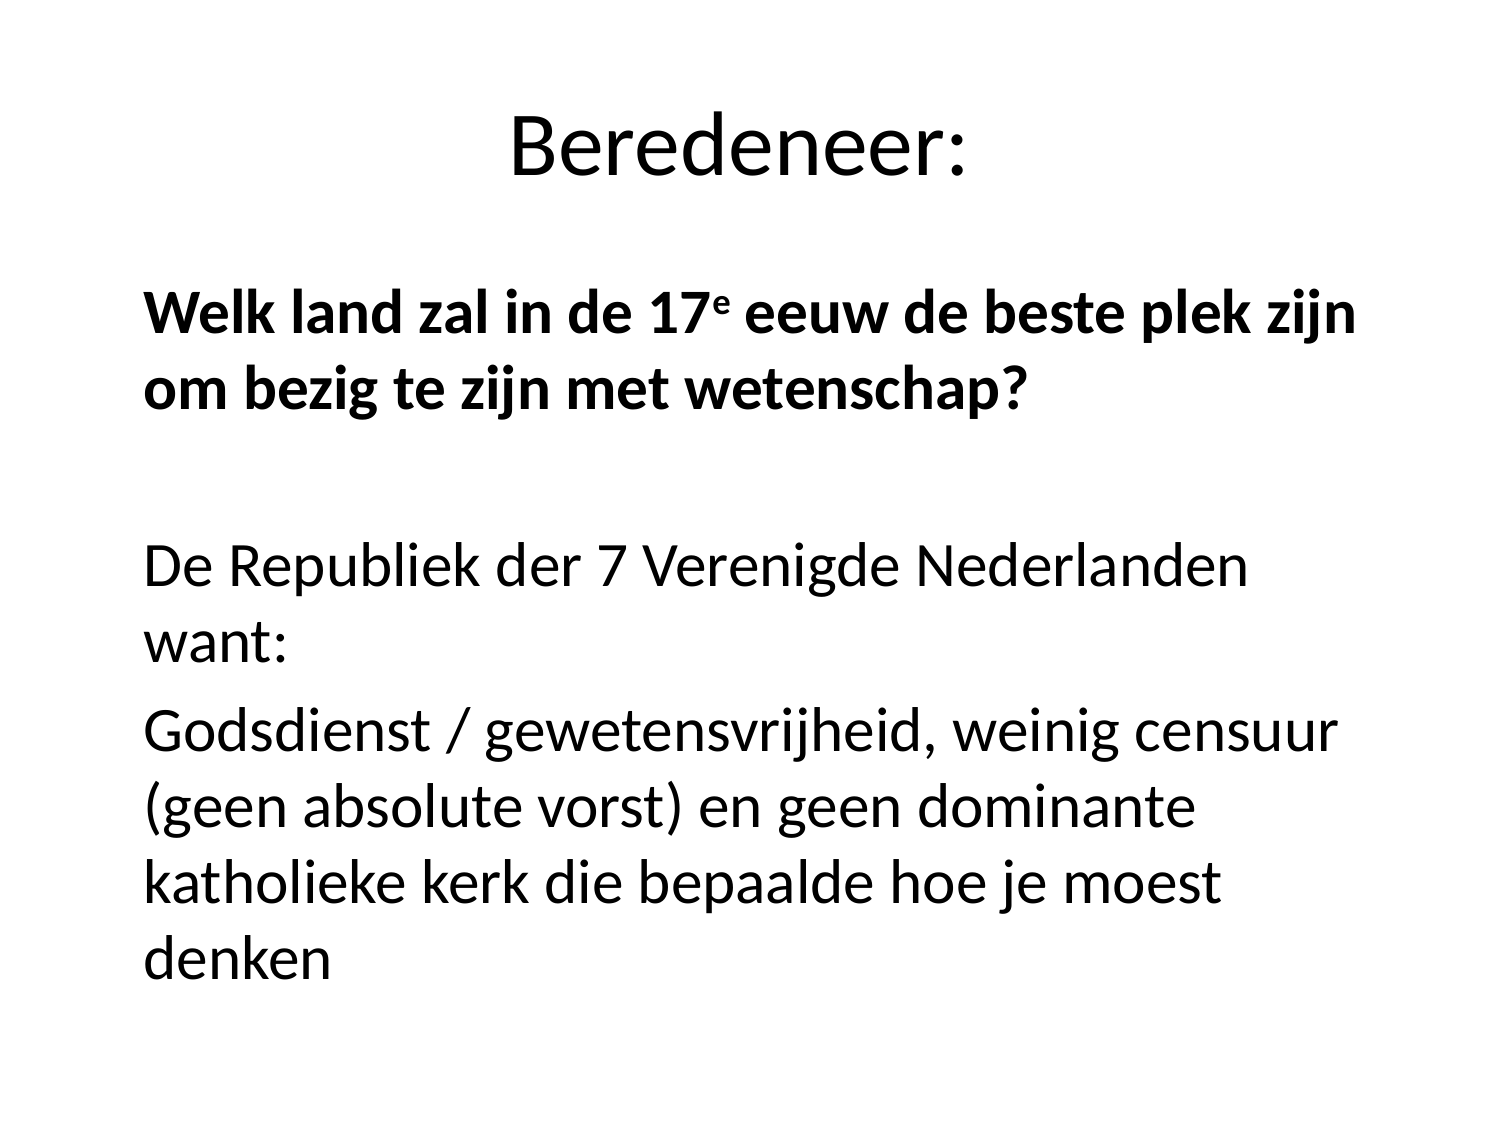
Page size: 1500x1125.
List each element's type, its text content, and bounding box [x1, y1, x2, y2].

title Beredeneer: [75, 45, 1425, 233]
list Welk land zal in de 17e eeuw de beste plek zijn om bezig te zijn met wetenschap? De Republiek der 7 Verenigde Nederlanden want: Godsdienst / gewetensvrijheid, weinig censuur (geen absolute vorst) en geen dominante katholieke kerk die bepaalde hoe je moest denken [75, 262, 1425, 1005]
